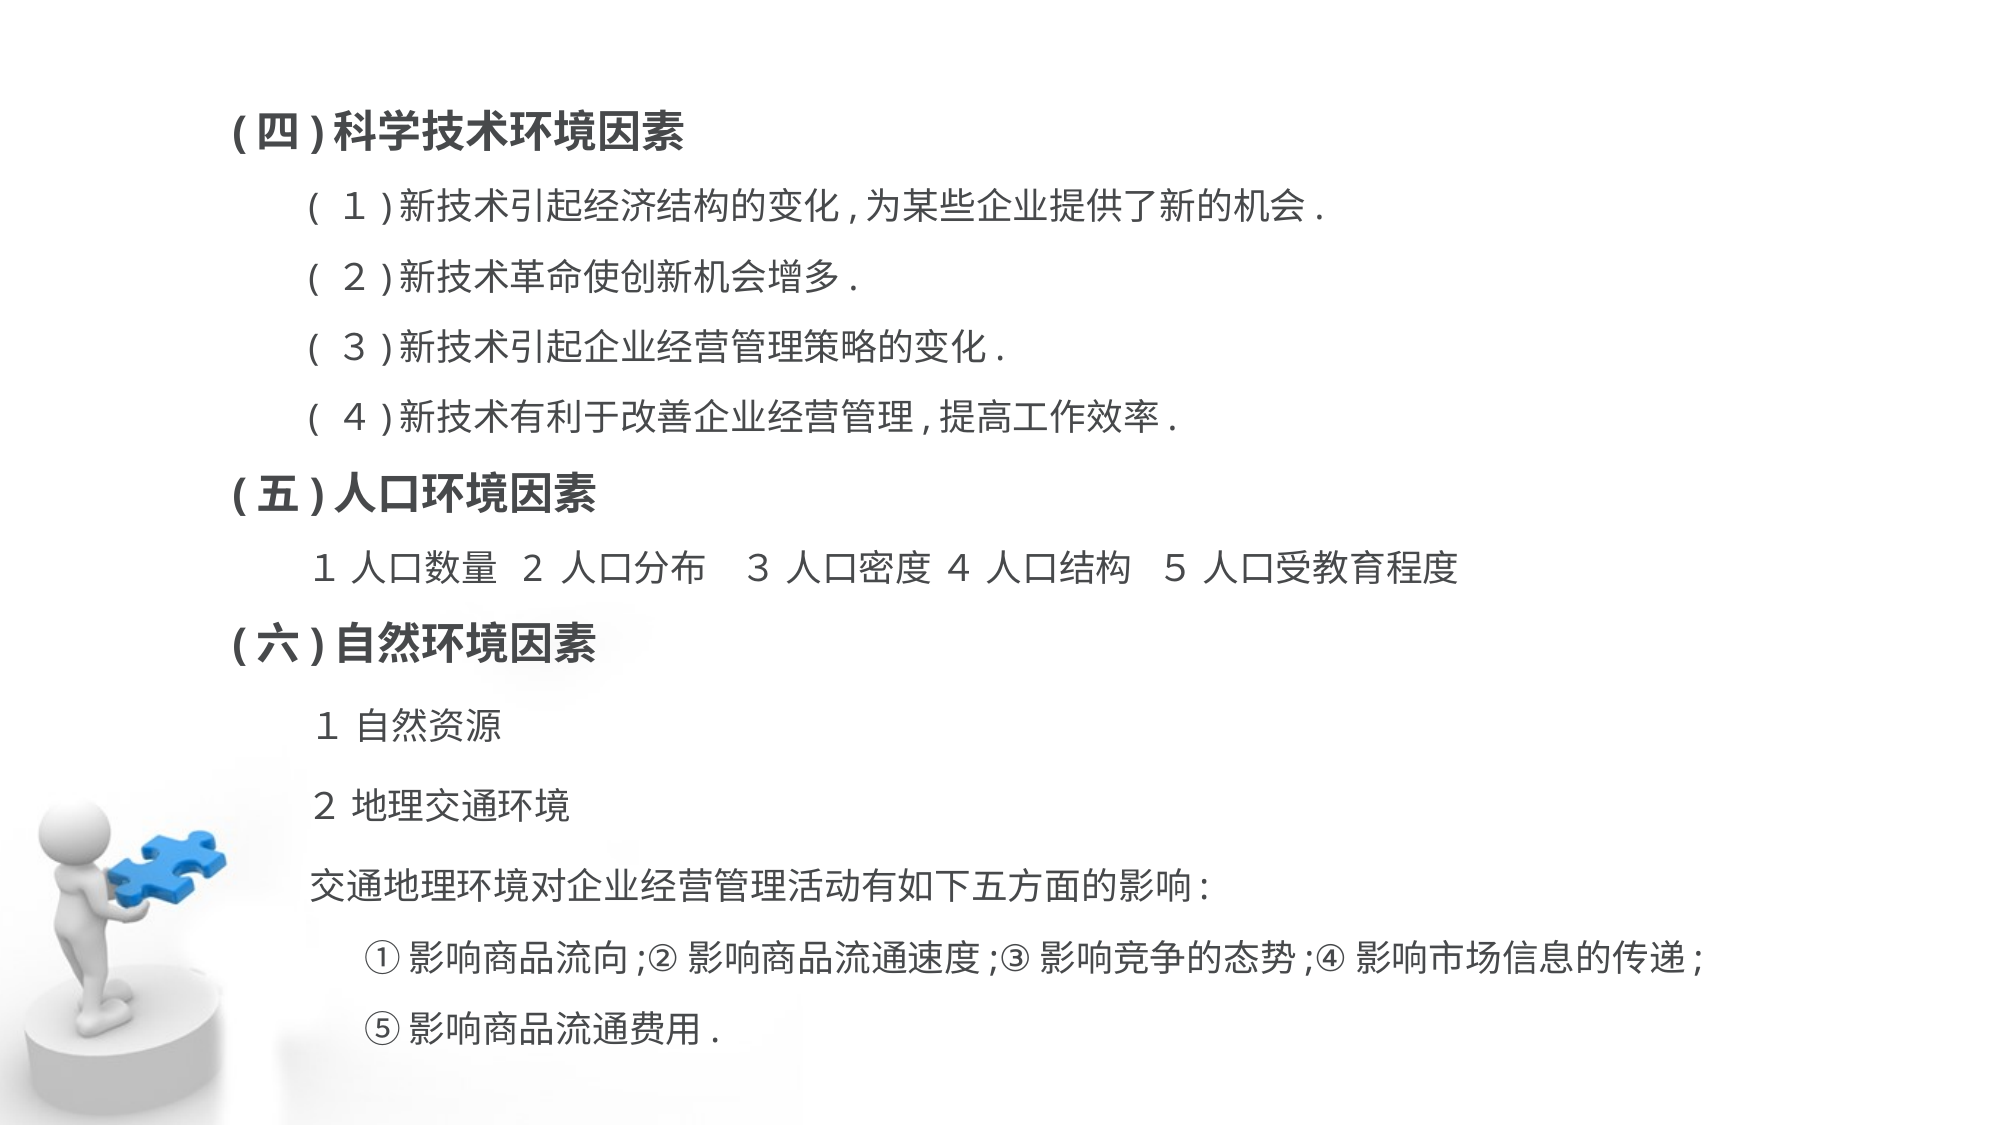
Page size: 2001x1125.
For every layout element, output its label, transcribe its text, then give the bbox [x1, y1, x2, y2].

picture [0, 383, 1296, 1125]
list (四)科学技术环境因素 ( １)新技术引起经济结构的变化,为某些企业提供了新的机会. ( ２)新技术革命使创新机会增多. ( ３)新技术引起企业经营管理策略的变化. ( ４)新技术有利于改善企业经营管理,提高工作效率. (五)人口环境因素 １ 人口数量 2 人口分布 ３ 人口密度 ４ 人口结构 ５ 人口受教育程度 (六)自然环境因素 １ 自然资源 ２ 地理交通环境 交通地理环境对企业经营管理活动有如下五方面的影响: ①影响商品流向;②影响商品流通速度;③影响竞争的态势;④影响市场信息的传递; ⑤影响商品流通费用. [217, 91, 1864, 1064]
